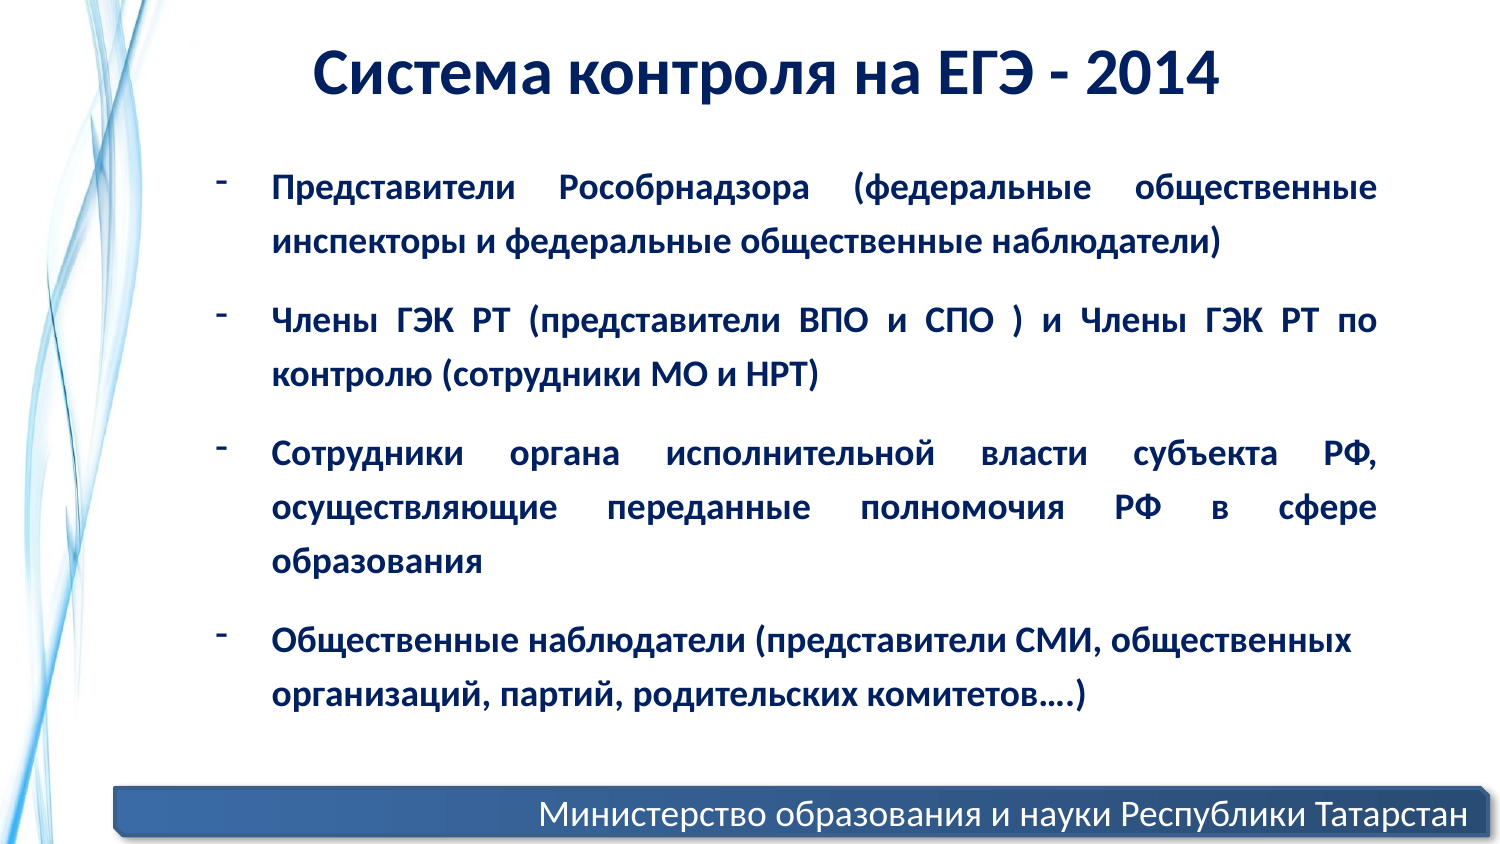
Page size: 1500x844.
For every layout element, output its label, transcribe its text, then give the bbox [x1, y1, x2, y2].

text_box Представители Рособрнадзора (федеральные общественные инспекторы и федеральные общественные наблюдатели) Члены ГЭК РТ (представители ВПО и СПО ) и Члены ГЭК РТ по контролю (сотрудники МО и НРТ) Сотрудники органа исполнительной власти субъекта РФ, осуществляющие переданные полномочия РФ в сфере образования Общественные наблюдатели (представители СМИ, общественных организаций, партий, родительских комитетов….) [235, 102, 1394, 765]
text_box Министерство образования и науки Республики Татарстан [235, 785, 1491, 838]
text_box Система контроля на ЕГЭ - 2014 [242, 20, 1293, 103]
picture [0, 0, 231, 844]
